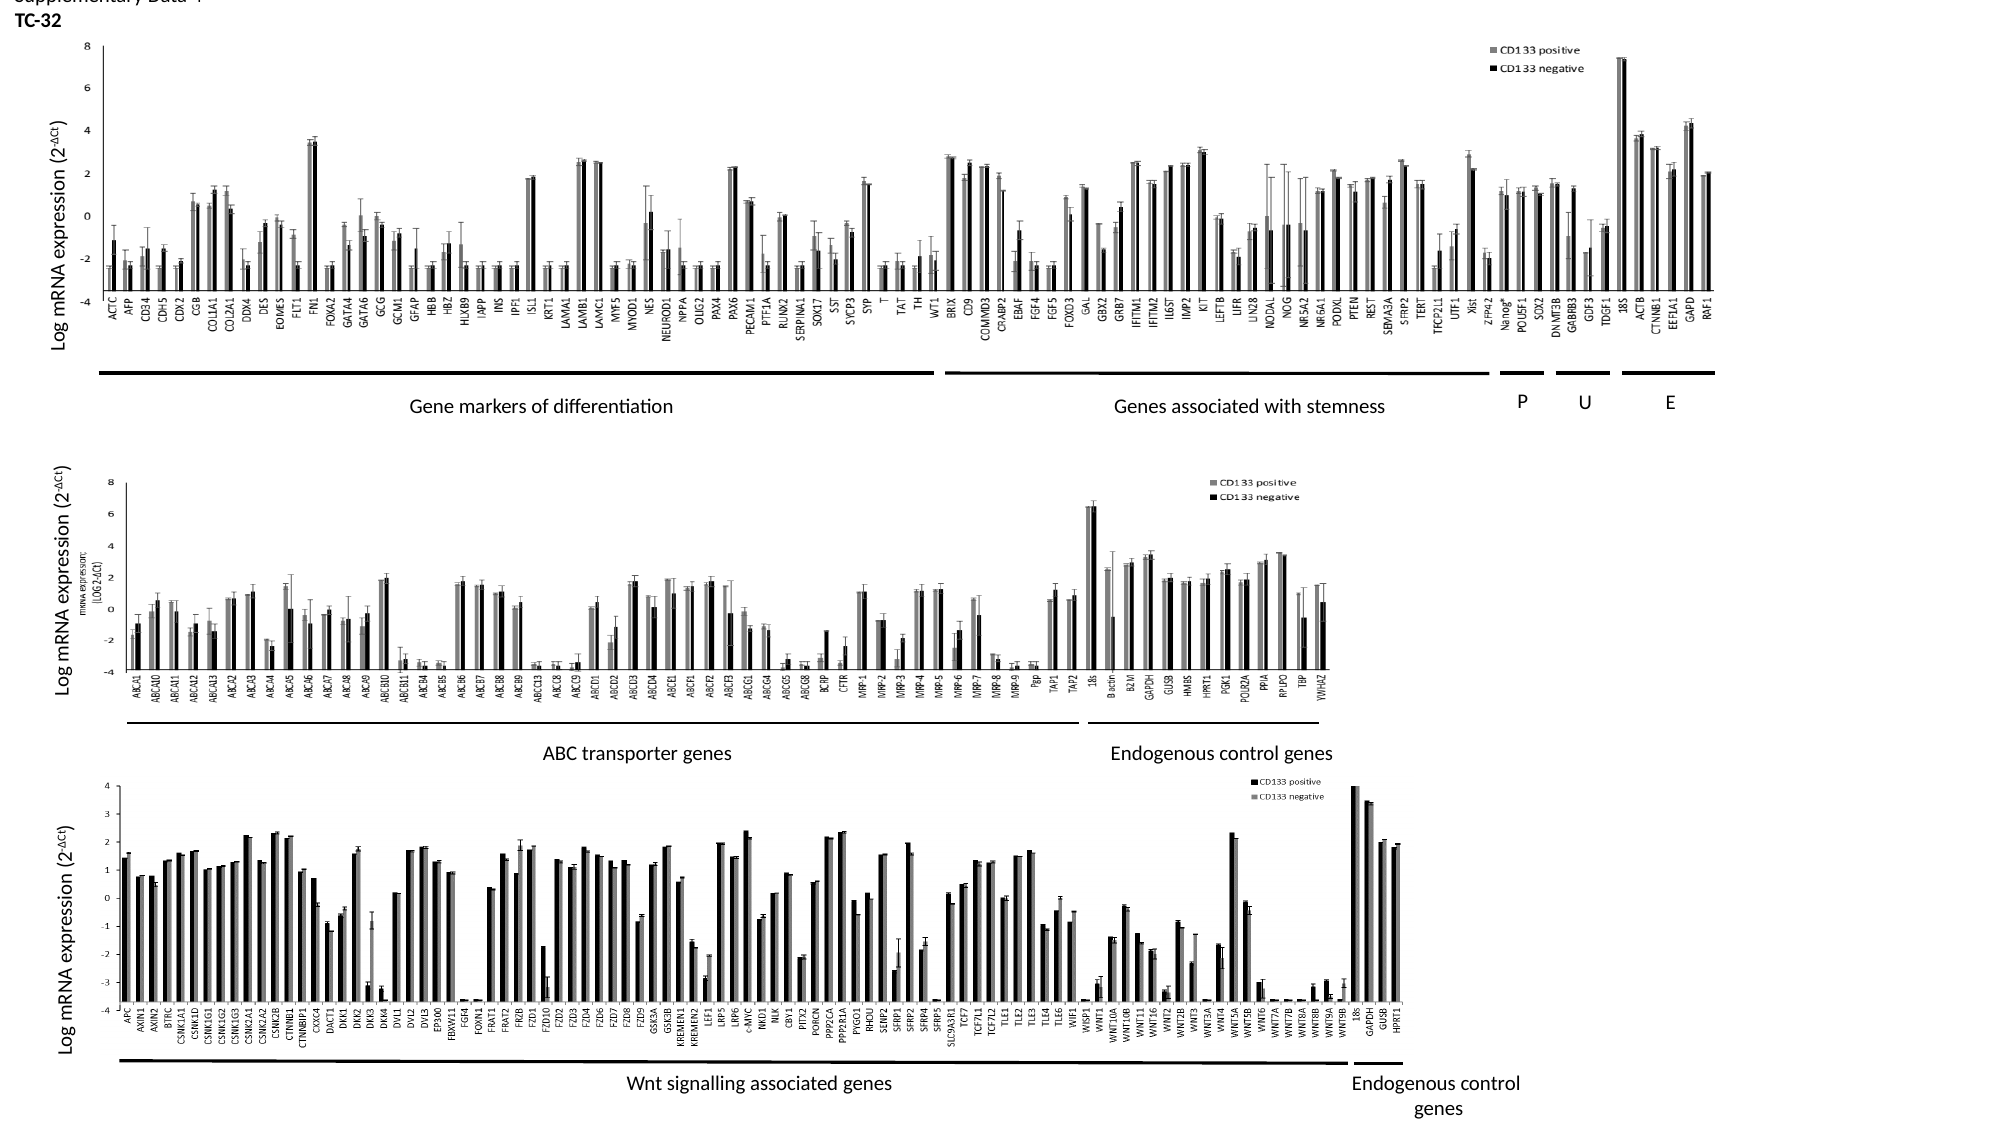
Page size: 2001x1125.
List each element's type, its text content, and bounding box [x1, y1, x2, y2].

picture [100, 771, 1414, 1055]
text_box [119, 1060, 1661, 1125]
text_box Log mRNA expression (2-∆Ct) [43, 756, 84, 1071]
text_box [0, 0, 1734, 430]
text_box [40, 420, 1354, 756]
